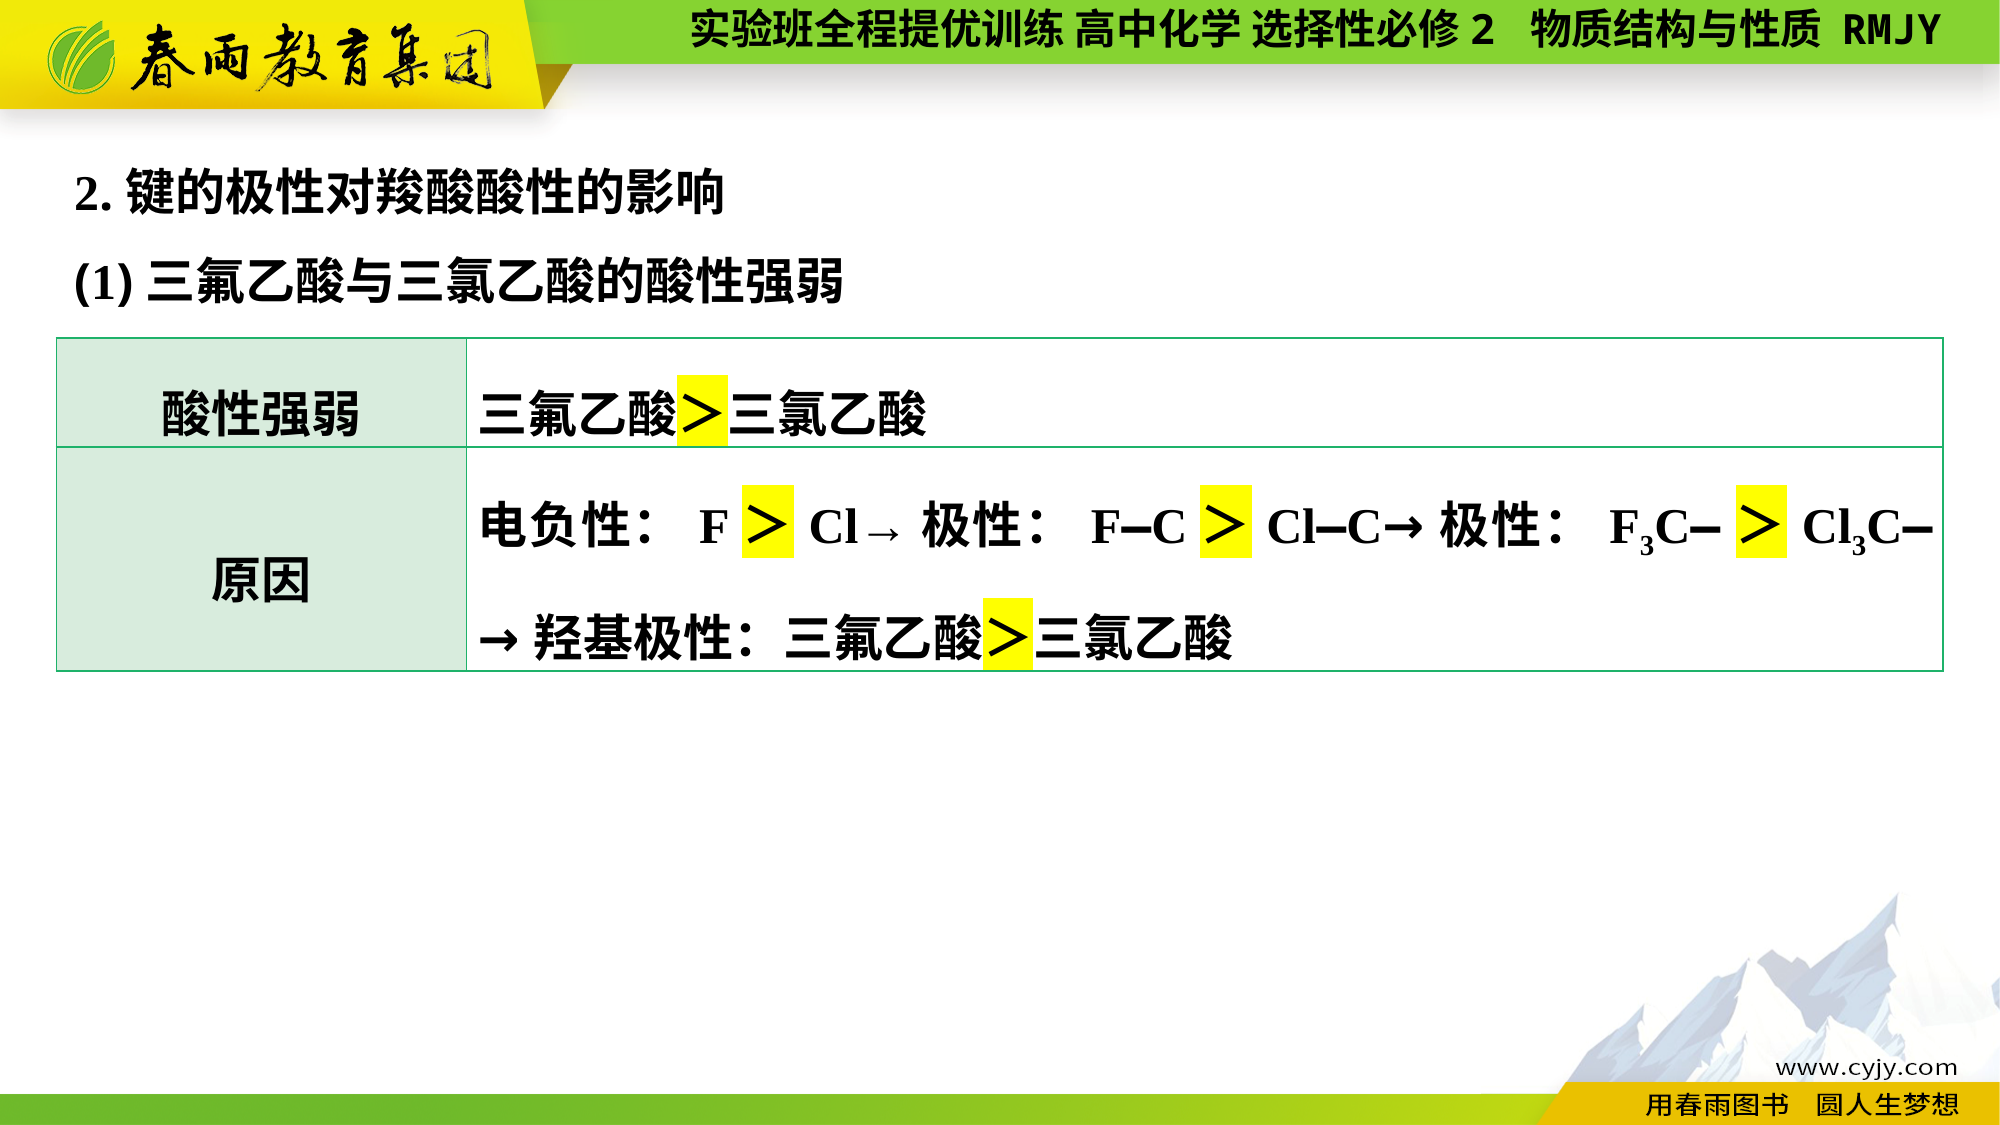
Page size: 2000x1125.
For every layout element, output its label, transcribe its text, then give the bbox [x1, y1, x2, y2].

list 2.键的极性对羧酸酸性的影响 (1)三氟乙酸与三氯乙酸的酸性强弱 [59, 122, 1944, 308]
table_header 酸性强弱 [57, 339, 466, 446]
table_cell 电负性：F＞Cl→极性：F—C＞Cl—C→极性：F3C—＞Cl3C—→羟基极性：三氟乙酸＞三氯乙酸 [467, 448, 1942, 670]
picture [0, 0, 2000, 1125]
table_cell 原因 [57, 448, 466, 670]
table_header 三氟乙酸＞三氯乙酸 [467, 339, 1942, 446]
